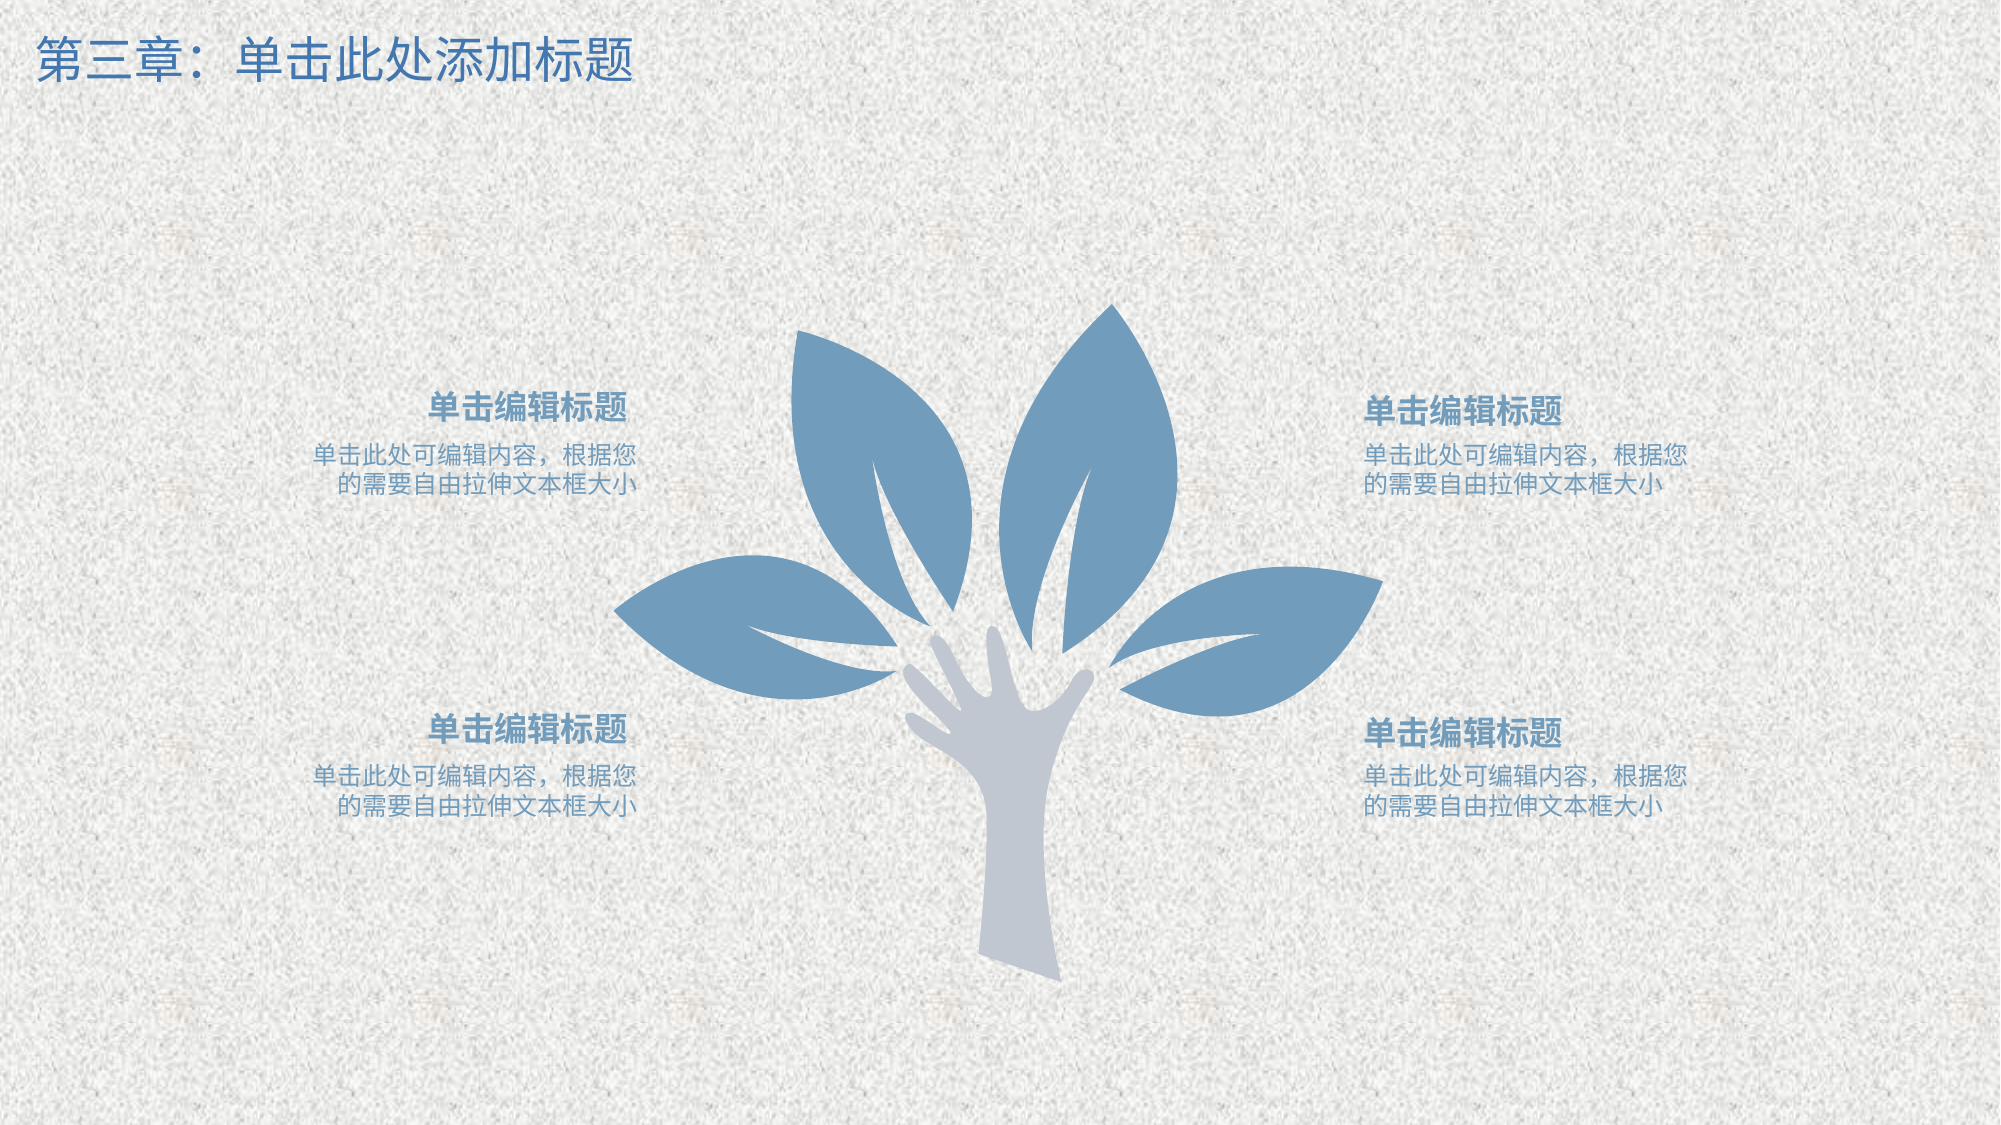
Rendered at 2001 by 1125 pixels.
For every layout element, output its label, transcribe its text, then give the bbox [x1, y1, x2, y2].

text_box 单击此处可编辑内容，根据您的需要自由拉伸文本框大小 [1363, 760, 1697, 821]
text_box 单击编辑标题 [1363, 390, 1748, 431]
text_box 第三章：单击此处添加标题 [19, 20, 665, 96]
text_box [1108, 566, 1383, 717]
text_box [791, 330, 972, 627]
text_box 单击此处可编辑内容，根据您的需要自由拉伸文本框大小 [1363, 439, 1697, 500]
text_box 单击此处可编辑内容，根据您的需要自由拉伸文本框大小 [304, 439, 638, 500]
text_box 单击编辑标题 [427, 386, 638, 427]
text_box [999, 304, 1178, 654]
text_box [613, 555, 898, 700]
picture [0, 0, 2001, 1125]
text_box 单击编辑标题 [427, 708, 638, 748]
text_box 单击编辑标题 [1363, 711, 1748, 752]
text_box 单击此处可编辑内容，根据您的需要自由拉伸文本框大小 [304, 760, 638, 821]
text_box [902, 626, 1095, 983]
